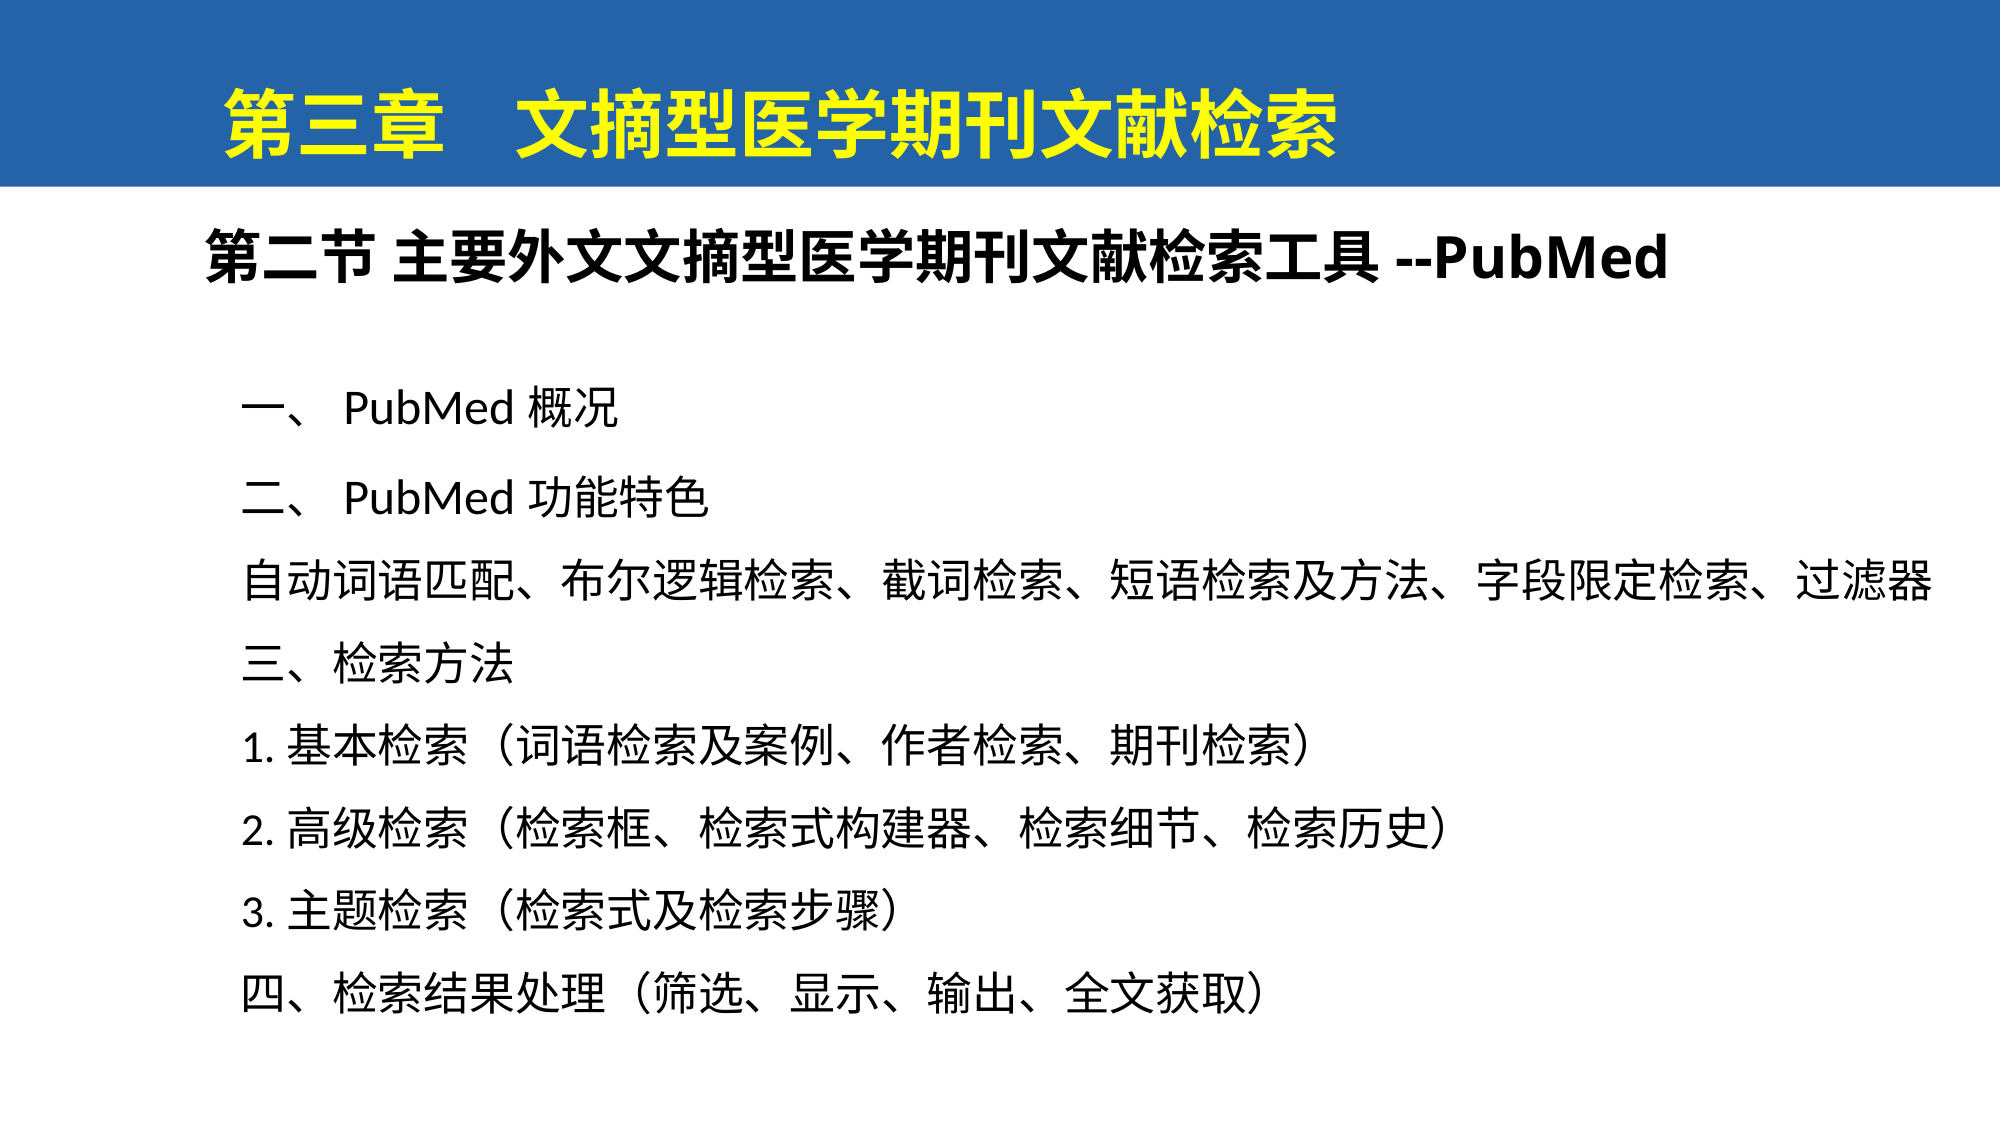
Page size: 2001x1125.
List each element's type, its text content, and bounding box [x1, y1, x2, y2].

text_box 第三章 文摘型医学期刊文献检索 [207, 24, 1515, 175]
text_box [0, 0, 2000, 188]
text_box 第二节 主要外文文摘型医学期刊文献检索工具--PubMed [188, 221, 1686, 299]
text_box 一、PubMed概况 二、PubMed功能特色 自动词语匹配、布尔逻辑检索、截词检索、短语检索及方法、字段限定检索、过滤器 三、检索方法 1.基本检索（词语检索及案例、作者检索、期刊检索） 2.高级检索（检索框、检索式构建器、检索细节、检索历史） 3.主题检索（检索式及检索步骤） 四、检索结果处理（筛选、显示、输出、全文获取） [226, 337, 2000, 1027]
